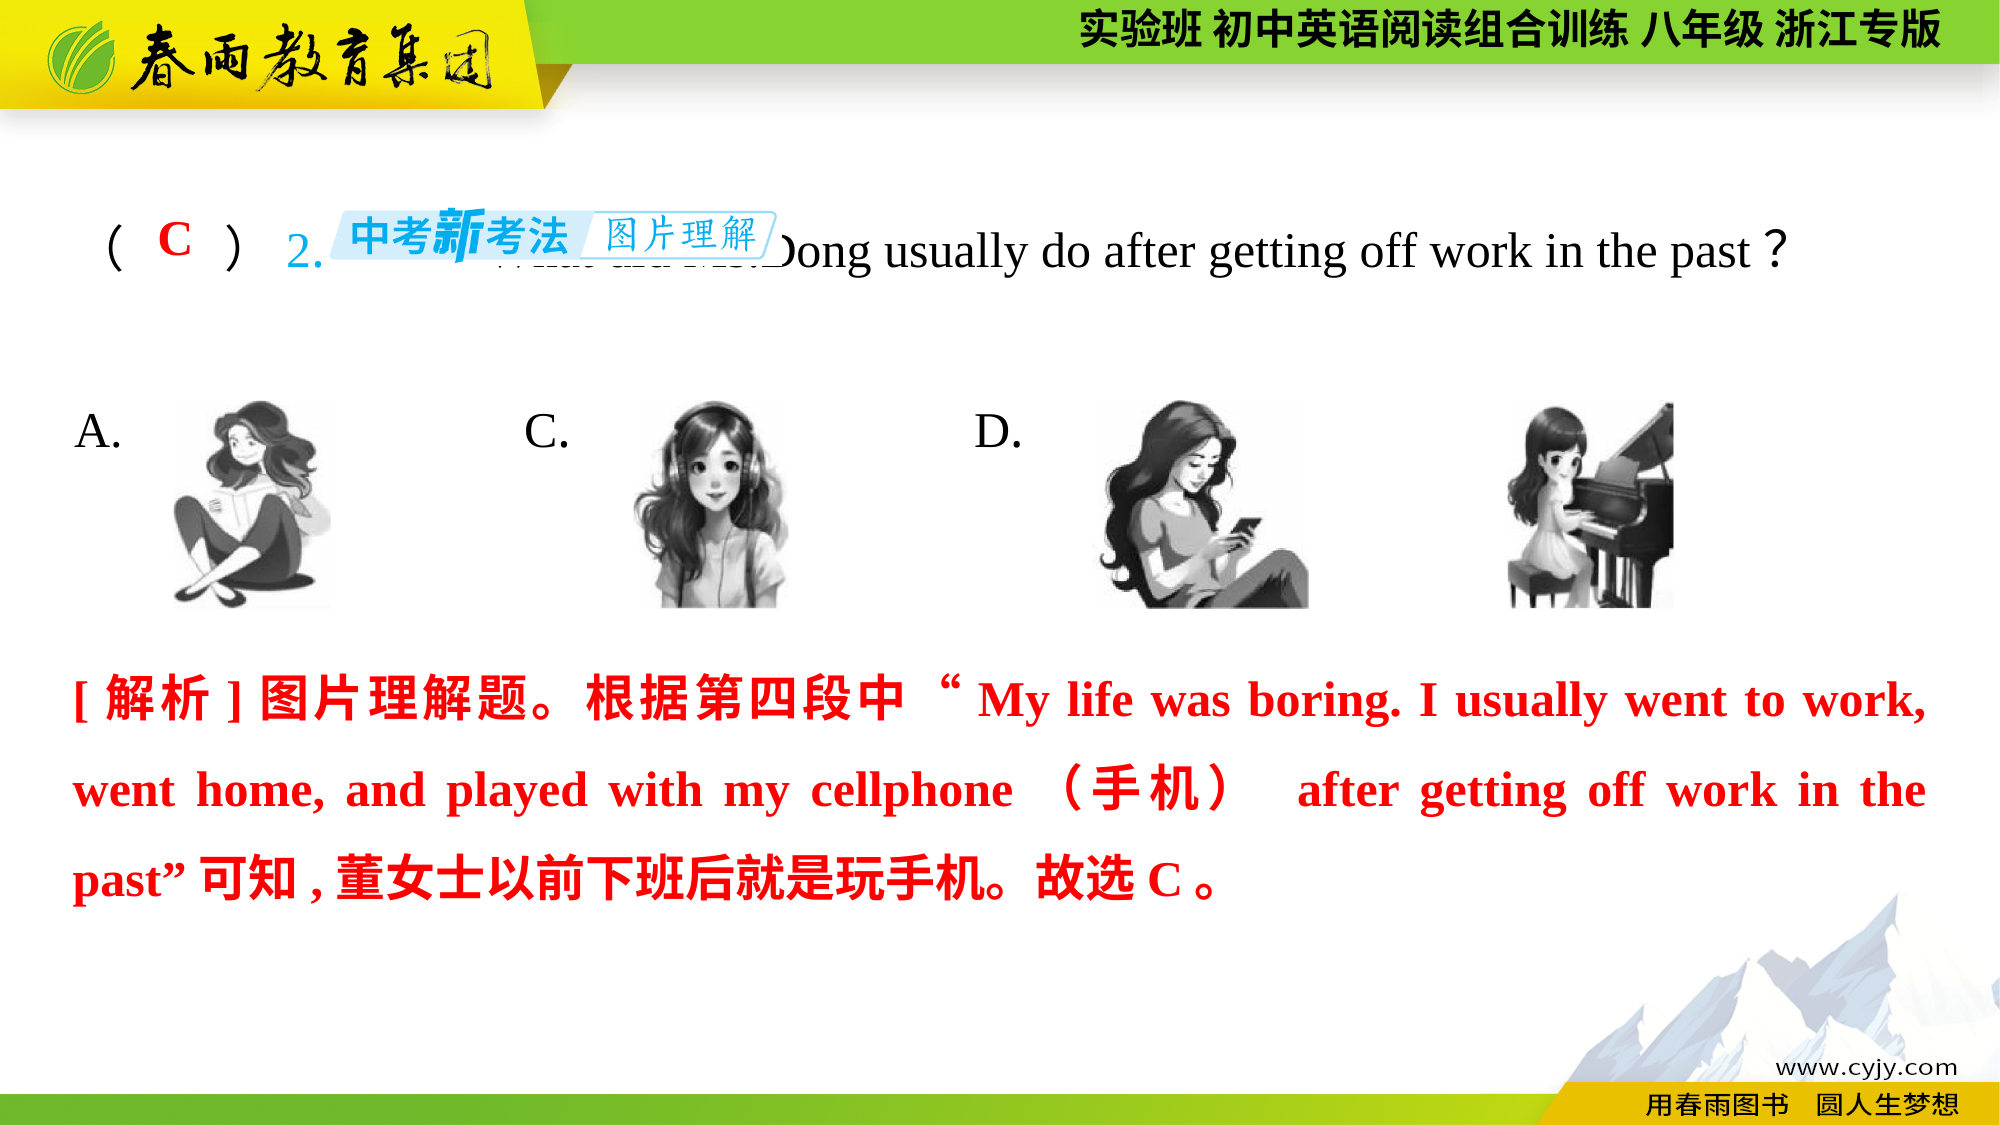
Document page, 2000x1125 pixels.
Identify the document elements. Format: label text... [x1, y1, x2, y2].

list （ ）2. What did Ms.Dong usually do after getting off work in the past？ A. B. C. D. [59, 179, 1944, 559]
text_box [解析]图片理解题。根据第四段中“My life was boring. I usually went to work, went home, and played with my cellphone（手机） after getting off work in the past”可知,董女士以前下班后就是玩手机。故选C。 [57, 628, 1942, 914]
text_box C [142, 197, 209, 273]
picture [0, 0, 2000, 1125]
